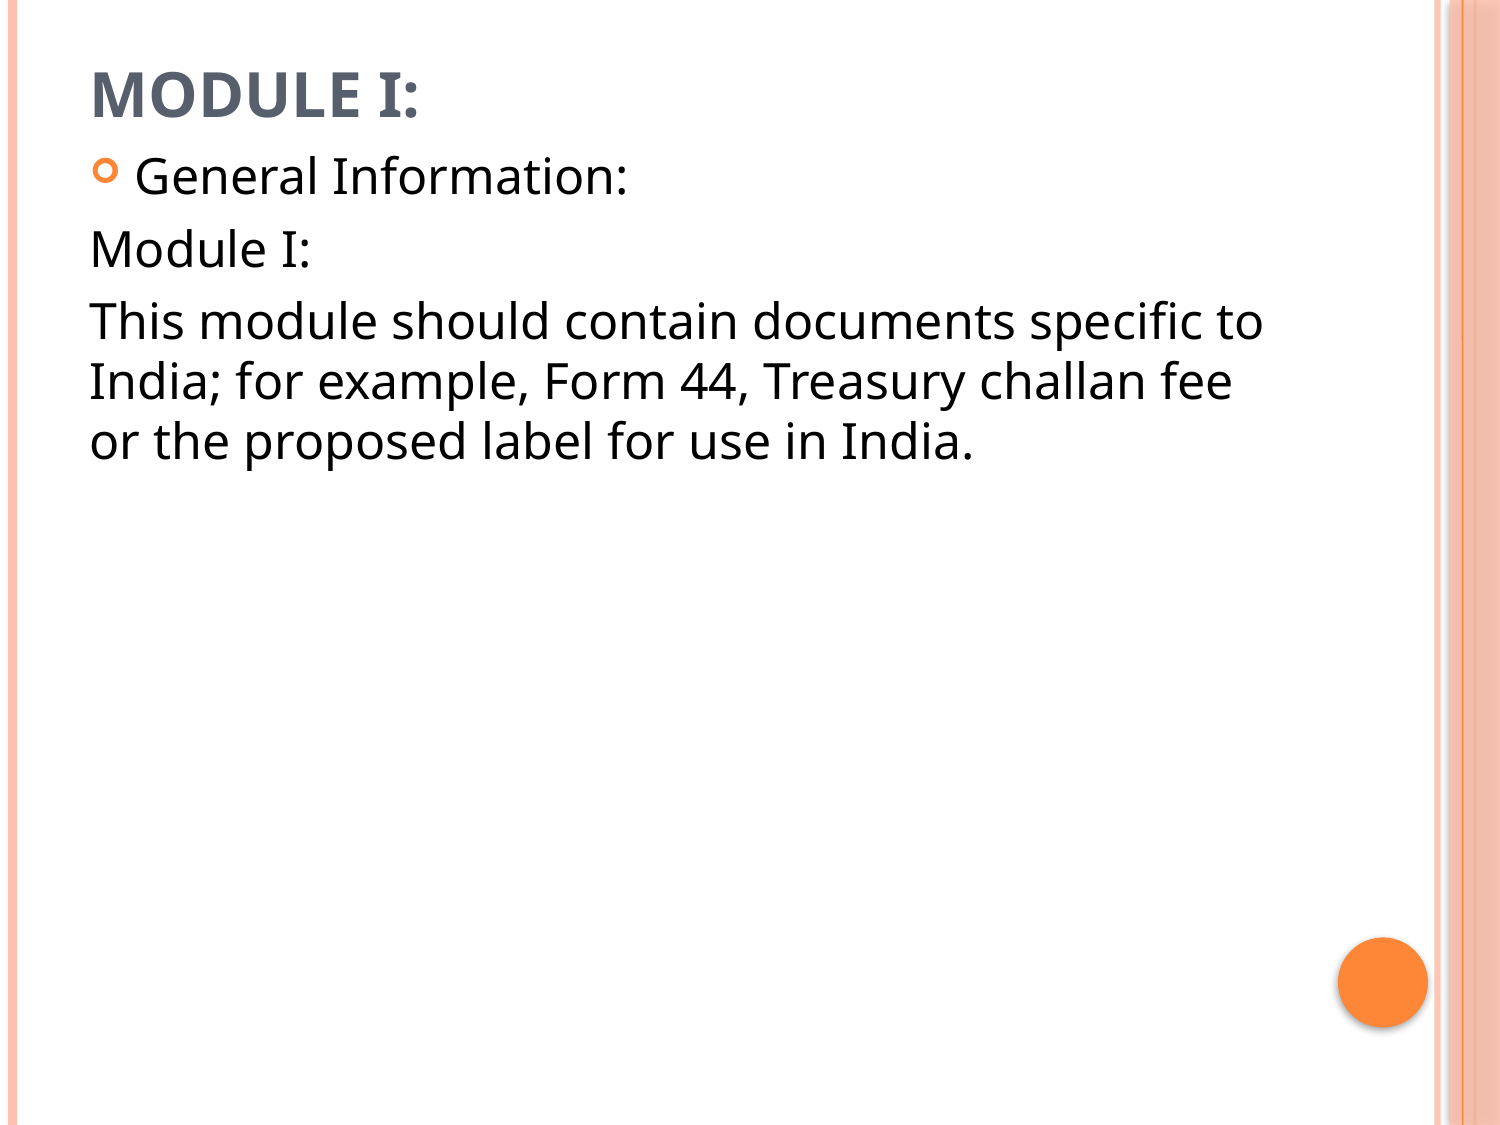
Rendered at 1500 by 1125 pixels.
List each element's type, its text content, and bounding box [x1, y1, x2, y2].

title MODULE I: [75, 45, 1300, 137]
list General Information: Module I: This module should contain documents specific to India; for example, Form 44, Treasury challan fee or the proposed label for use in India. [75, 137, 1300, 1062]
